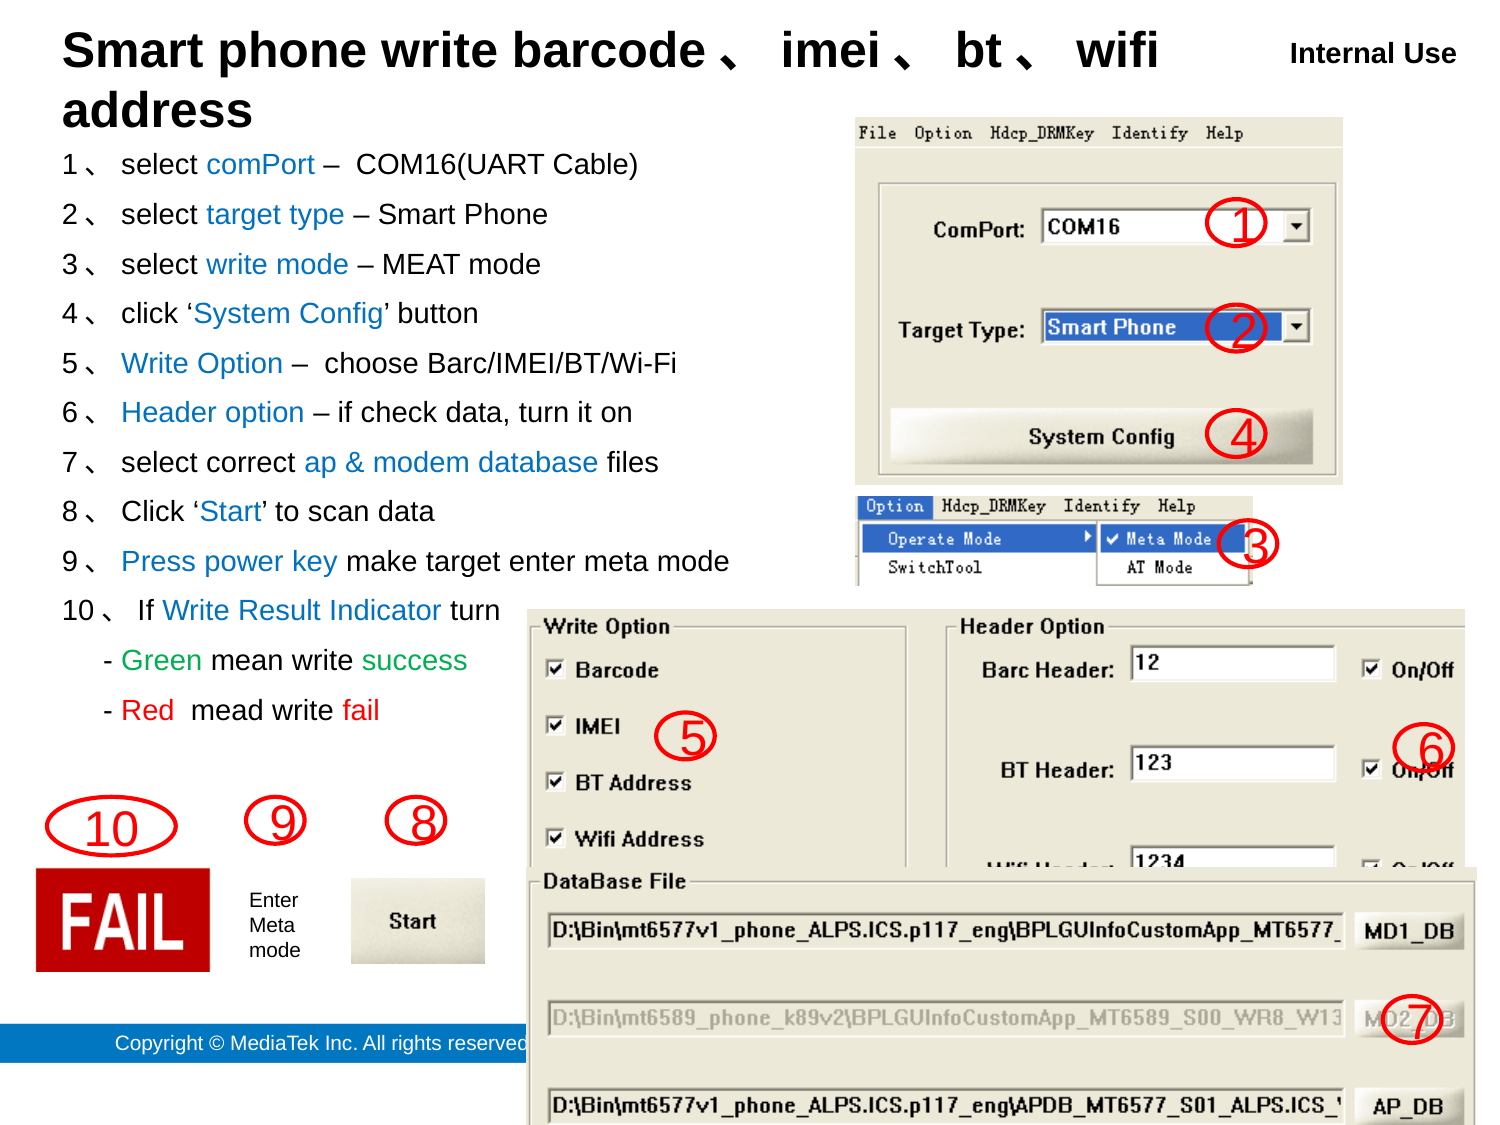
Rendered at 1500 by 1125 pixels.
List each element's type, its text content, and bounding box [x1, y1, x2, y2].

title Smart phone write barcode、imei、bt、wifi address [46, 23, 1370, 132]
text_box 3 [1258, 519, 1280, 568]
text_box 8 [384, 794, 448, 846]
text_box 9 [243, 794, 307, 846]
text_box Enter Meta mode [234, 878, 329, 969]
picture [351, 878, 485, 964]
list 1、select comPort – COM16(UART Cable) 2、select target type – Smart Phone 3、select write mode – MEAT mode 4、click ‘System Config’ button 5、Write Option – choose Barc/IMEI/BT/Wi-Fi 6、Header option – if check data, turn it on 7、select correct ap & modem database files 8、Click ‘Start’ to scan data 9、Press power key make target enter meta mode 10、If Write Result Indicator turn - Green mean write success - Red mead write fail [46, 138, 1500, 996]
text_box 10 [44, 794, 178, 858]
picture [526, 609, 1477, 1125]
picture [0, 1023, 99, 1063]
picture [855, 116, 1344, 485]
footer Copyright © MediaTek Inc. All rights reserved. [99, 1022, 521, 1090]
picture [34, 866, 212, 973]
picture [855, 496, 1253, 587]
